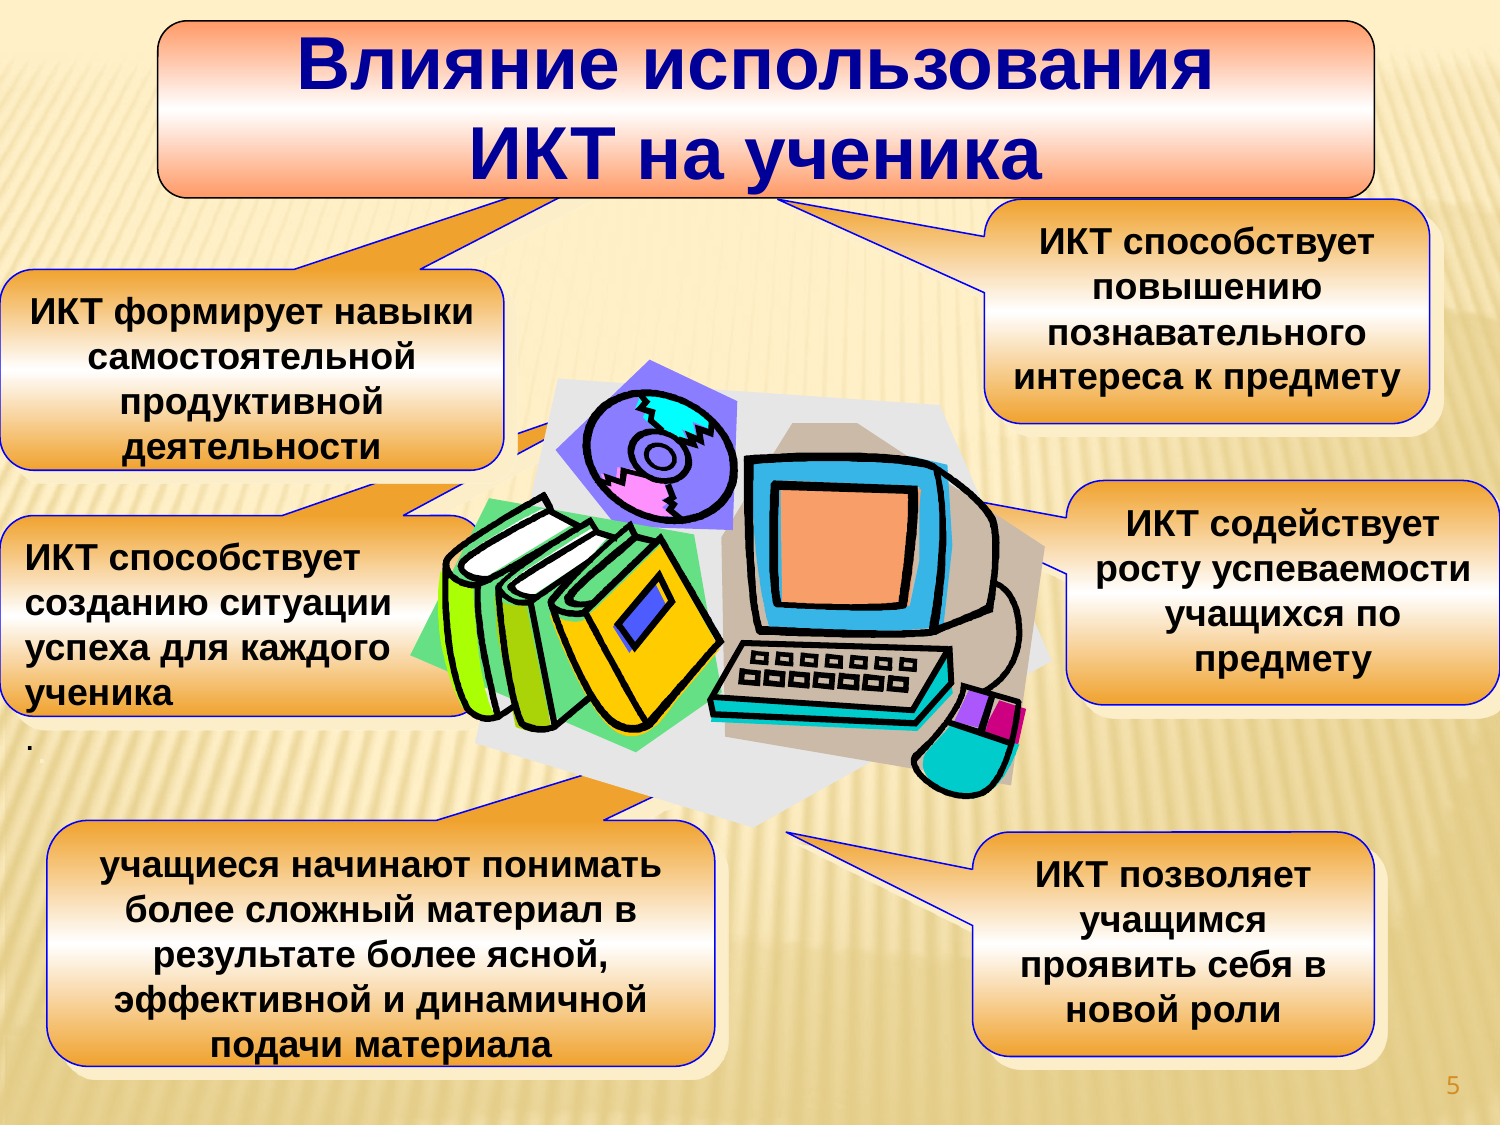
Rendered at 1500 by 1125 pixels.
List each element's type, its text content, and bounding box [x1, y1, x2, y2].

text_box ИКТ формирует навыки самостоятельной продуктивной деятельности [0, 198, 559, 471]
text_box ИКТ способствует созданию ситуации успеха для каждого ученика . [0, 483, 399, 717]
footer [512, 12, 1063, 20]
text_box учащиеся начинают понимать более сложный материал в результате более ясной, эффективной и динамичной подачи материала [46, 820, 715, 1067]
slide_number 5 [1350, 1062, 1475, 1103]
text_box ИКТ способствует повышению познавательного интереса к предмету [777, 199, 1430, 424]
text_box Влияние использования ИКТ на ученика [157, 20, 1375, 198]
text_box ИКТ содействует росту успеваемости учащихся по предмету [1070, 480, 1500, 705]
text_box ИКТ позволяет учащимся проявить себя в новой роли [829, 831, 1375, 1057]
picture [409, 351, 1061, 836]
